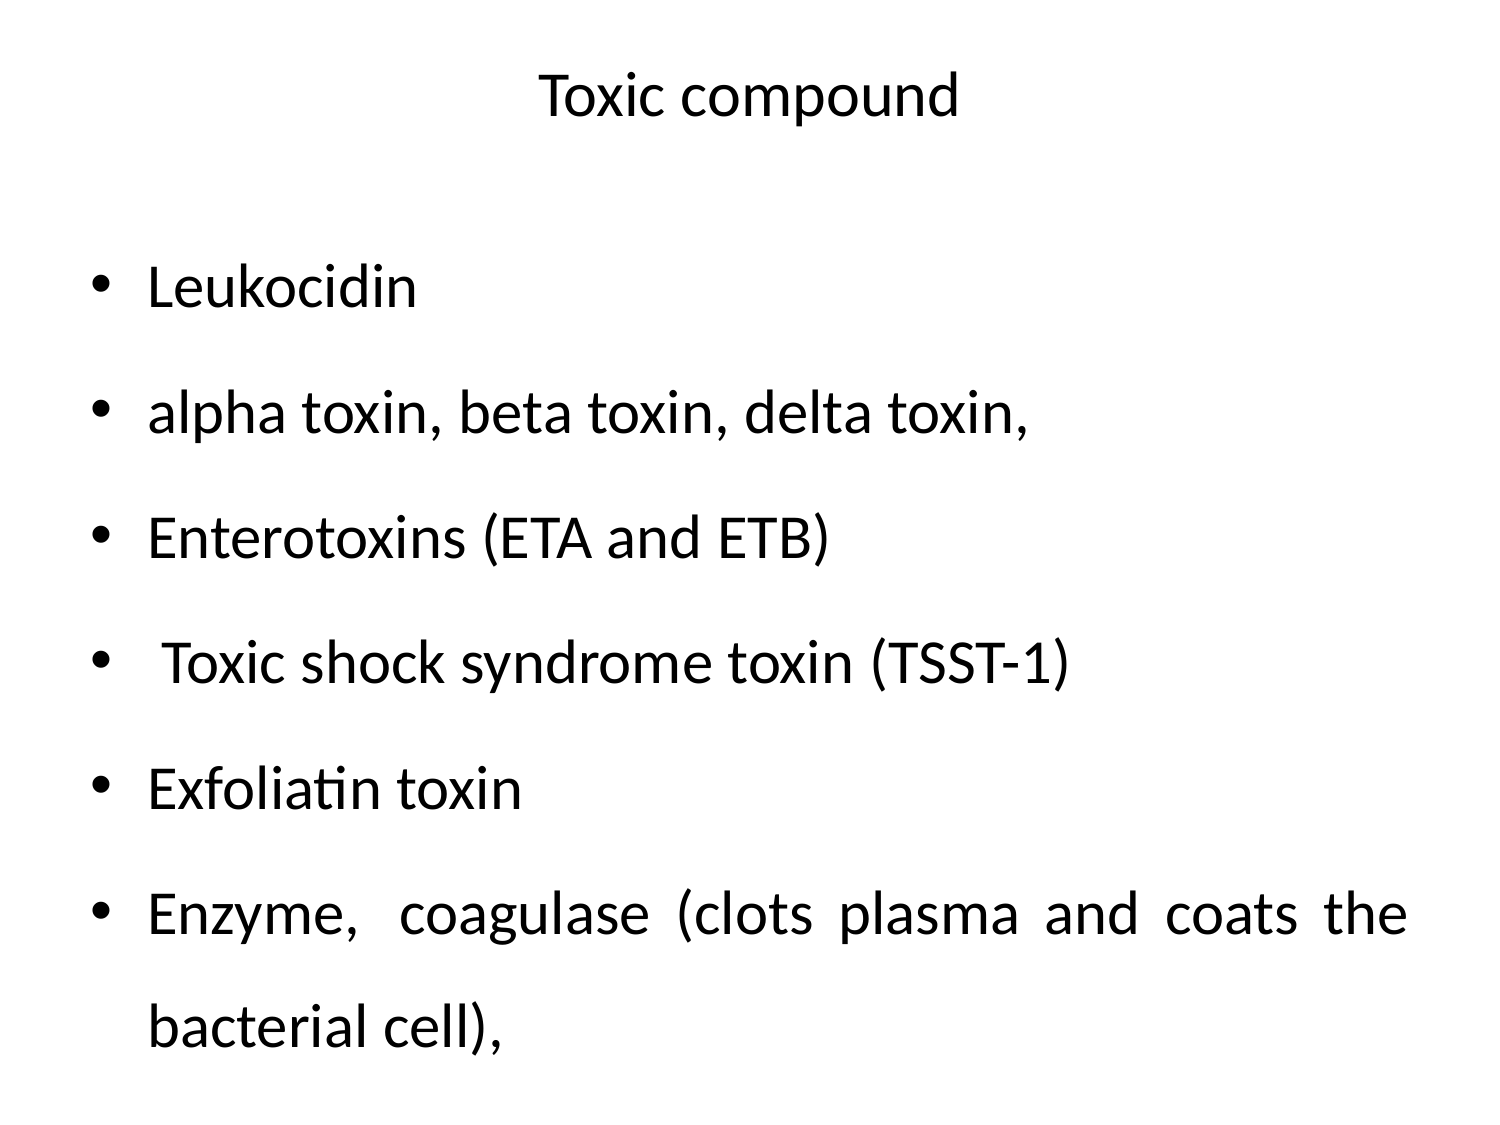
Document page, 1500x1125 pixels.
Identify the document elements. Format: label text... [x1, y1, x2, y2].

list Leukocidin alpha toxin, beta toxin, delta toxin, Enterotoxins (ETA and ETB) Toxic shock syndrome toxin (TSST-1) Exfoliatin toxin Enzyme, coagulase (clots plasma and coats the bacterial cell), [75, 200, 1425, 1075]
title Toxic compound [75, 45, 1425, 138]
